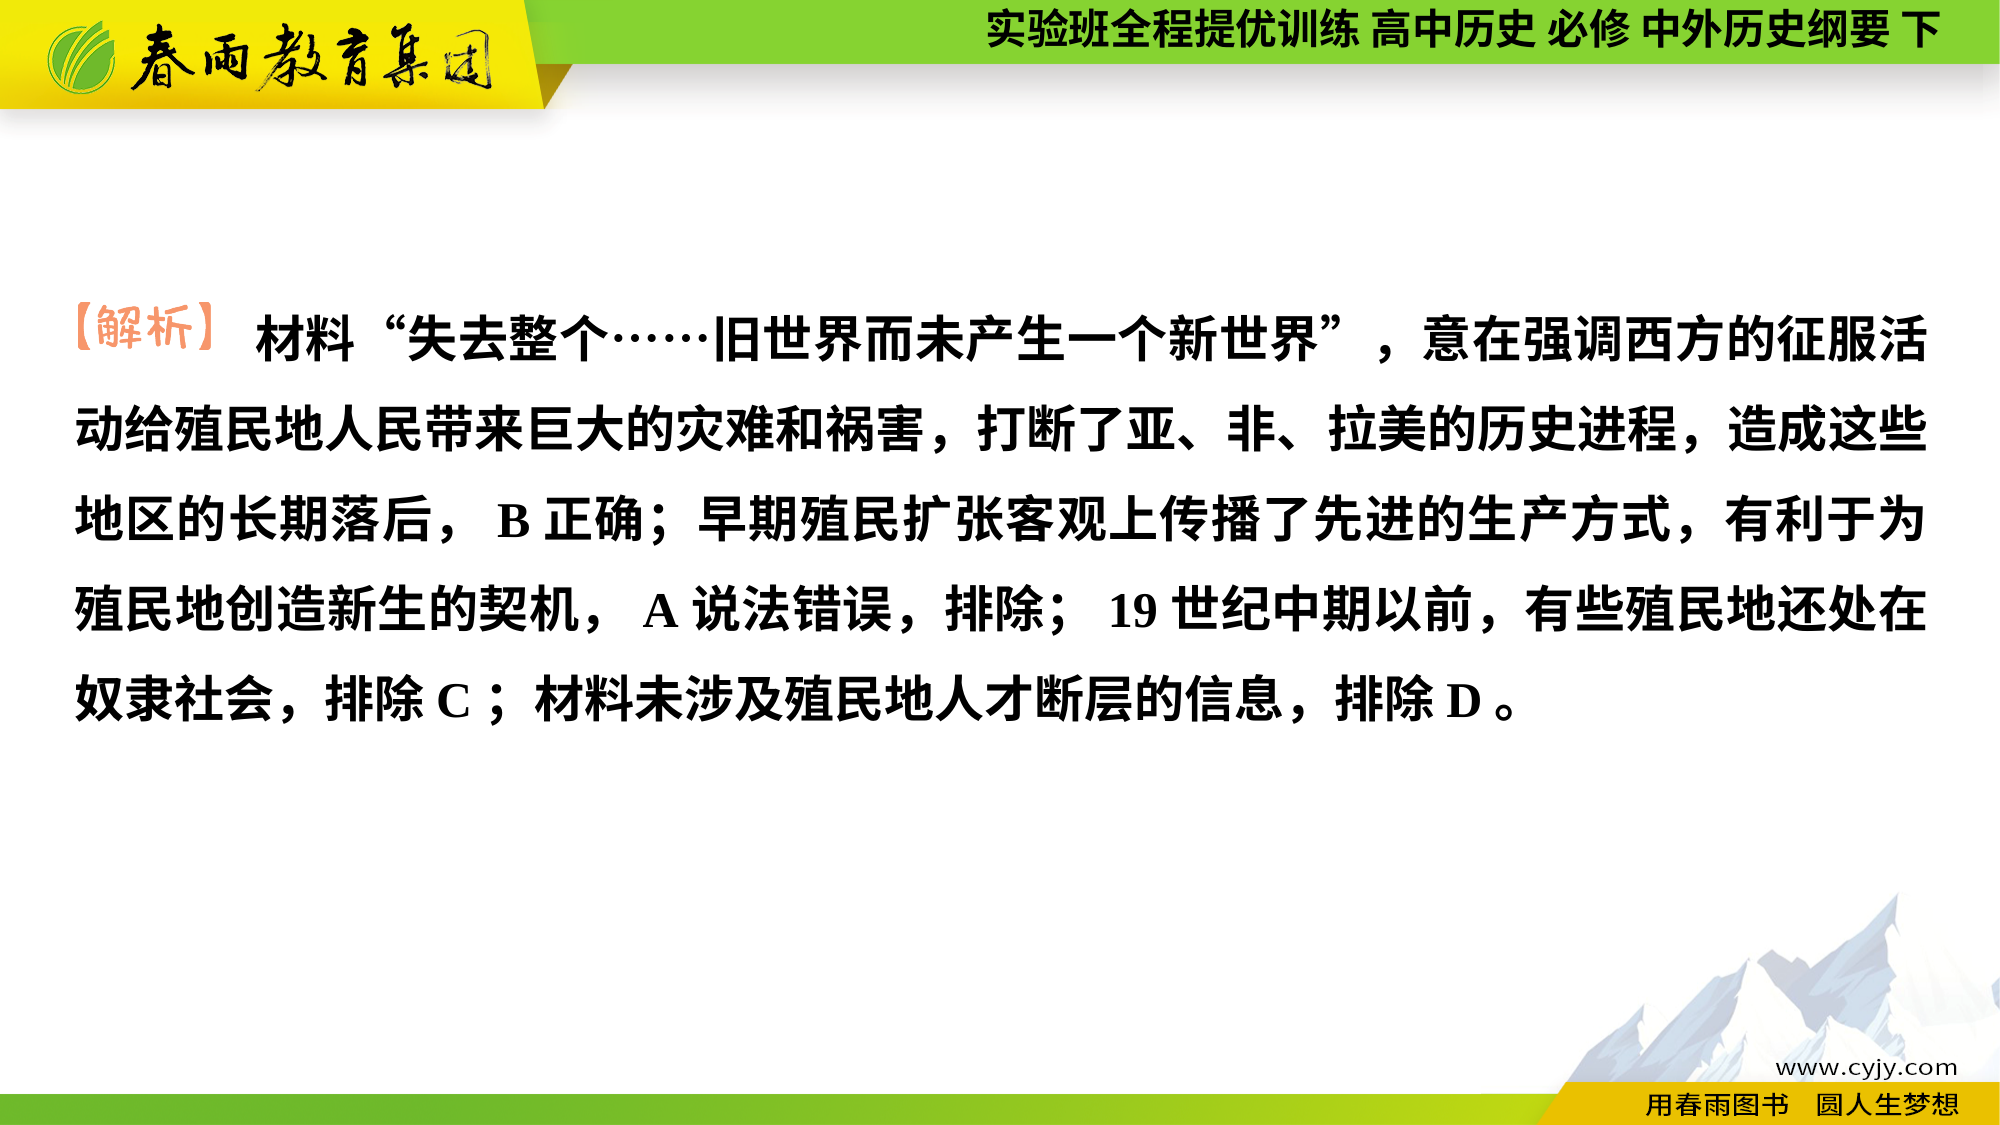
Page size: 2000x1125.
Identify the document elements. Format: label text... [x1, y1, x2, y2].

picture [0, 0, 2000, 1125]
list 材料“失去整个……旧世界而未产生一个新世界”，意在强调西方的征服活动给殖民地人民带来巨大的灾难和祸害，打断了亚、非、拉美的历史进程，造成这些地区的长期落后，B正确；早期殖民扩张客观上传播了先进的生产方式，有利于为殖民地创造新生的契机，A说法错误，排除；19世纪中期以前，有些殖民地还处在奴隶社会，排除C；材料未涉及殖民地人才断层的信息，排除D。 [59, 270, 1944, 740]
